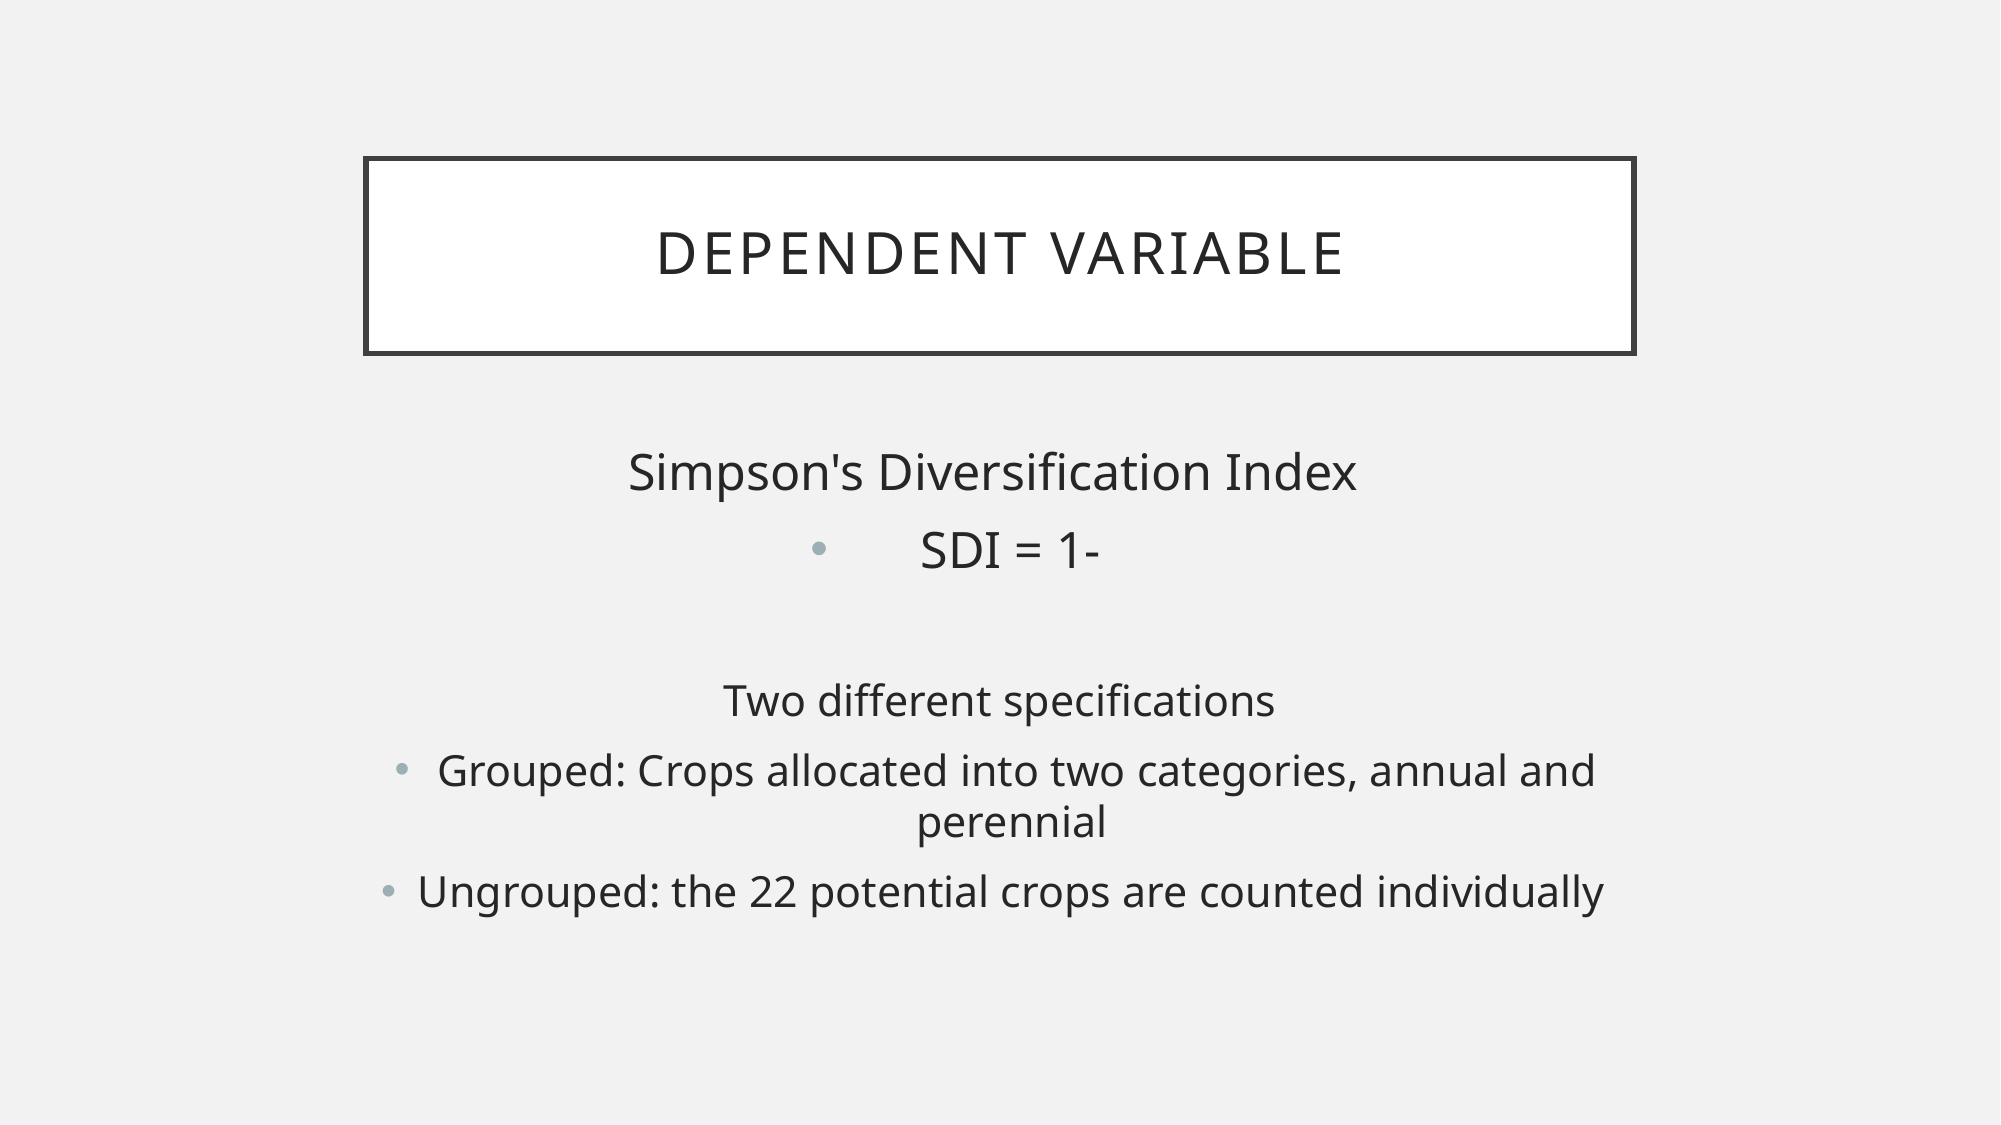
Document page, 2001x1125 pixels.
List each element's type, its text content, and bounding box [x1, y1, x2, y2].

title Dependent Variable [363, 156, 1637, 356]
